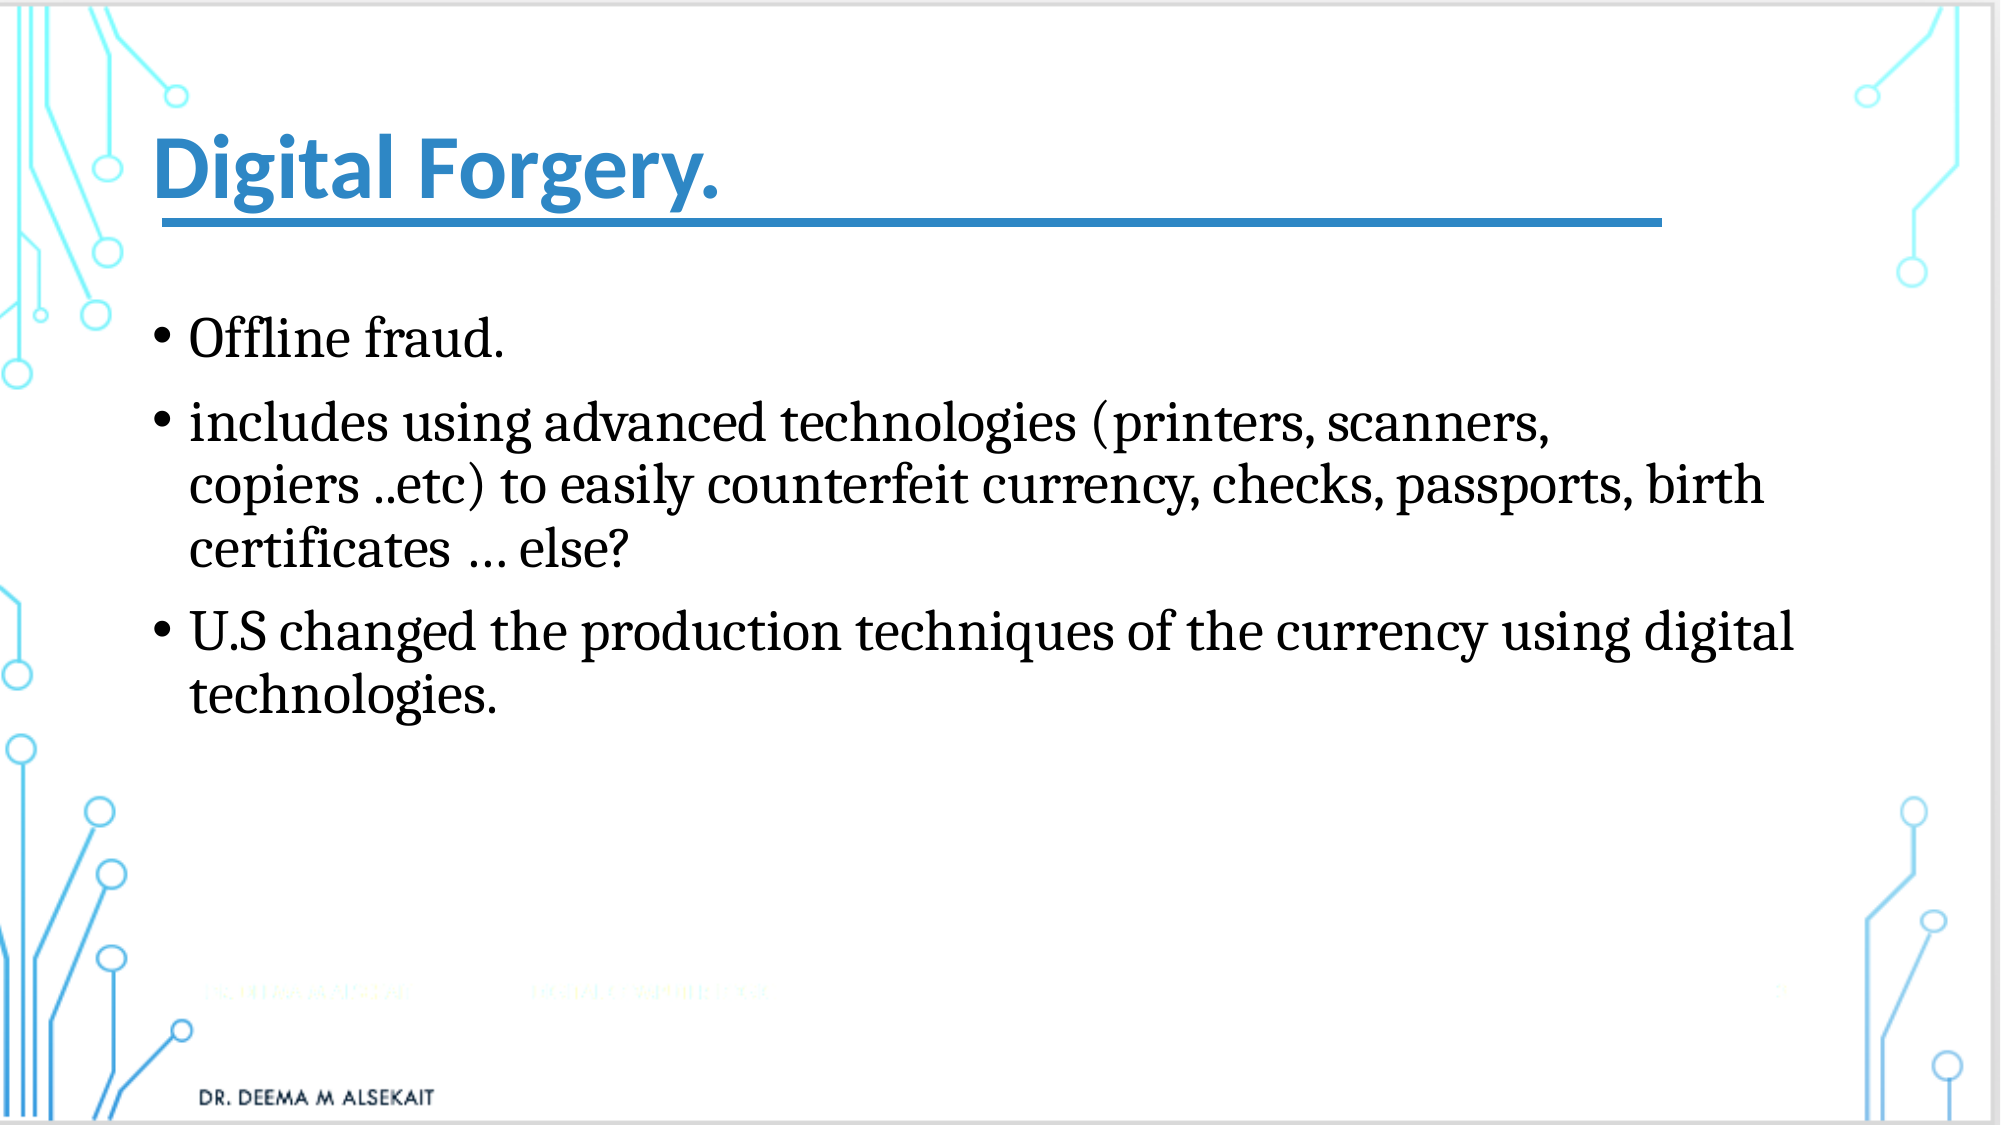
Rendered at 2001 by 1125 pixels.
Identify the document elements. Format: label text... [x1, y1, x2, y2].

list Offline fraud. includes using advanced technologies (printers, scanners, copiers ..etc) to easily counterfeit currency, checks, passports, birth certificates … else? U.S changed the production techniques of the currency using digital technologies. [137, 299, 1863, 1014]
picture [0, 0, 2001, 1125]
title Digital Forgery. [137, 59, 1863, 278]
